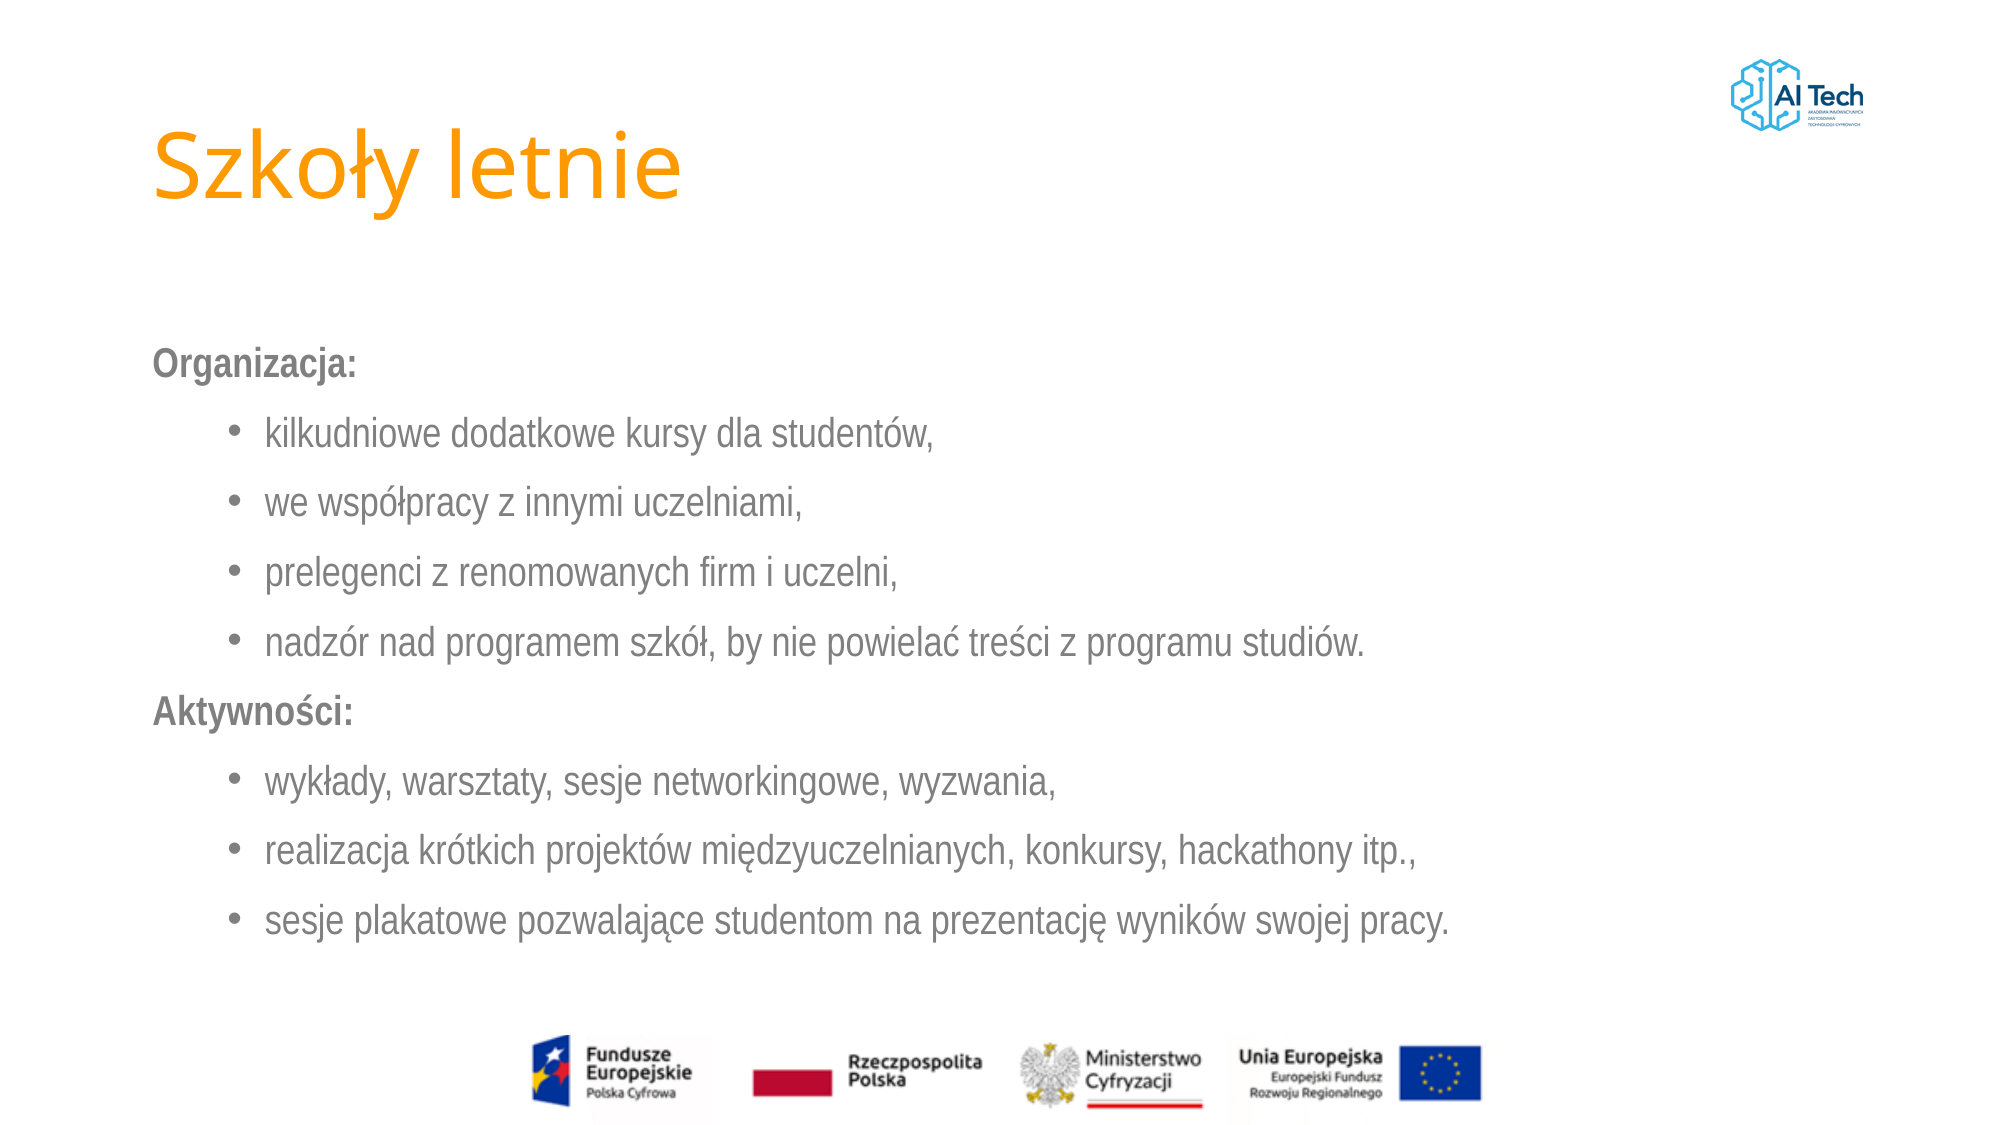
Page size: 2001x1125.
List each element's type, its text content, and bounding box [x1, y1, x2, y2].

list Organizacja: kilkudniowe dodatkowe kursy dla studentów, we współpracy z innymi uczelniami, prelegenci z renomowanych firm i uczelni, nadzór nad programem szkół, by nie powielać treści z programu studiów. Aktywności: wykłady, warsztaty, sesje networkingowe, wyzwania, realizacja krótkich projektów międzyuczelnianych, konkursy, hackathony itp., sesje plakatowe pozwalające studentom na prezentację wyników swojej pracy. [137, 321, 1863, 1036]
title Szkoły letnie [137, 59, 1863, 278]
picture [499, 1036, 1501, 1125]
